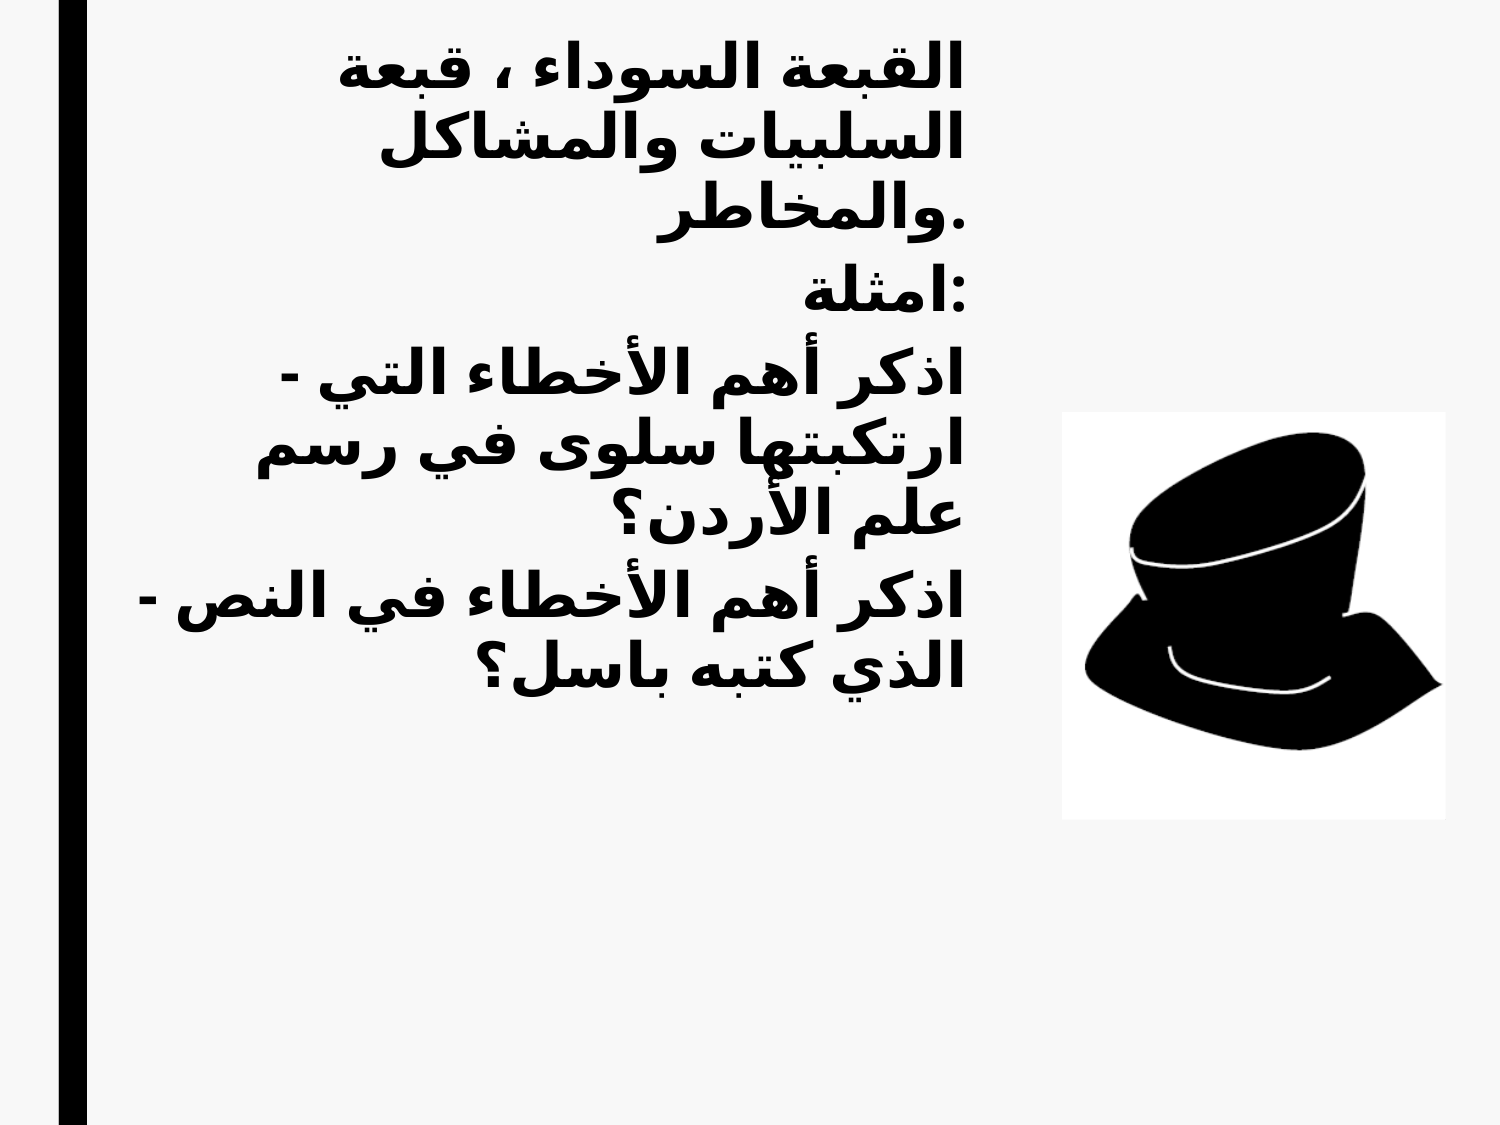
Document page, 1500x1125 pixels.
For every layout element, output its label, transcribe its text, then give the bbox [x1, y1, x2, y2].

picture [1062, 412, 1447, 821]
list القبعة السوداء ، قبعة السلبيات والمشاكل والمخاطر. امثلة: - اذكر أهم الأخطاء التي ارتكبتها سلوى في رسم علم الأردن؟ - اذكر أهم الأخطاء في النص الذي كتبه باسل؟ [74, 24, 976, 769]
